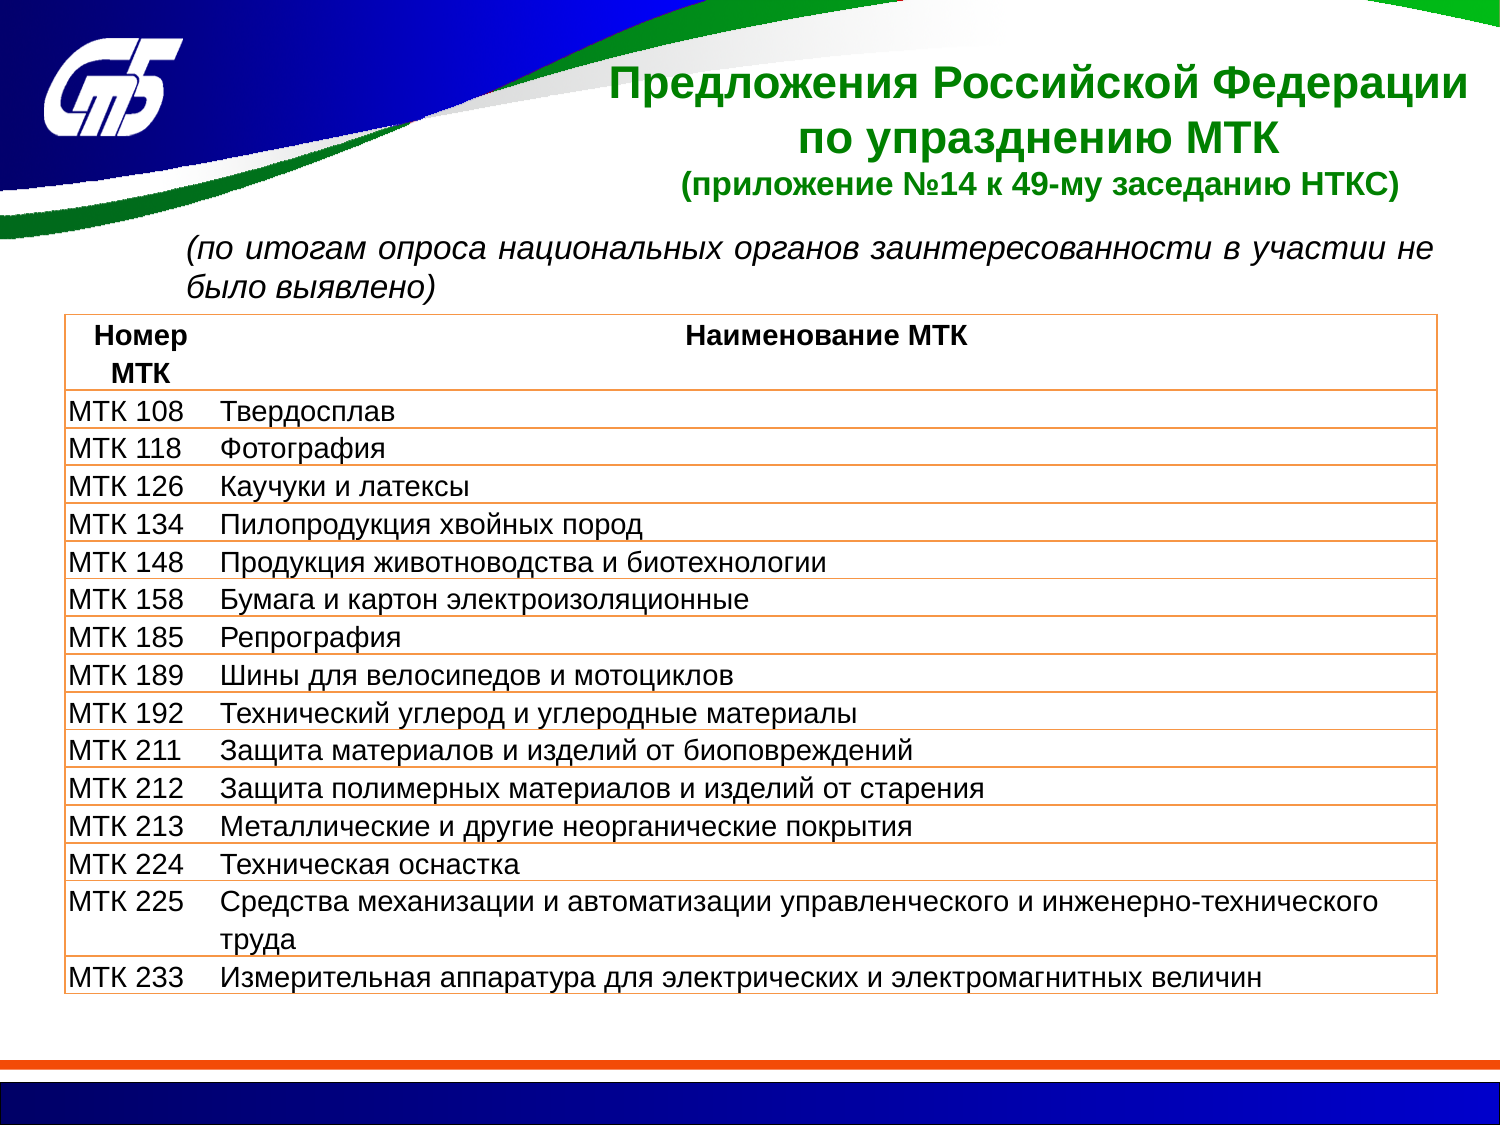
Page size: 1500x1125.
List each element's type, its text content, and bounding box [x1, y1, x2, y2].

table_cell МТК 213 [66, 806, 217, 842]
table_cell МТК 212 [66, 768, 217, 804]
table_cell МТК 225 [66, 881, 217, 955]
table_cell Продукция животноводства и биотехнологии [217, 542, 1436, 578]
table_cell МТК 233 [66, 957, 217, 993]
picture [0, 0, 1500, 1047]
table_cell МТК 134 [66, 504, 217, 540]
table_cell МТК 108 [66, 391, 217, 427]
text_box Предложения Российской Федерации по упразднению МТК (приложение №14 к 49-му заседанию НТКС) [572, 46, 1500, 209]
table_cell МТК 185 [66, 617, 217, 653]
table_cell МТК 192 [66, 693, 217, 729]
table_cell Бумага и картон электроизоляционные [217, 579, 1436, 615]
text_box (по итогам опроса национальных органов заинтересованности в участии не было выявлено) [171, 218, 1451, 313]
table_cell МТК 118 [66, 429, 217, 464]
table_cell Пилопродукция хвойных пород [217, 504, 1436, 540]
table_cell Каучуки и латексы [217, 466, 1436, 502]
table_cell МТК 189 [66, 655, 217, 691]
table_header Номер МТК [66, 315, 217, 389]
table_cell Защита полимерных материалов и изделий от старения [217, 768, 1436, 804]
table_cell МТК 224 [66, 844, 217, 880]
table_cell Средства механизации и автоматизации управленческого и инженерно-технического труда [217, 881, 1436, 955]
table_cell Техническая оснастка [217, 844, 1436, 880]
table_cell МТК 126 [66, 466, 217, 502]
table_cell МТК 148 [66, 542, 217, 578]
table_cell Металлические и другие неорганические покрытия [217, 806, 1436, 842]
table_cell МТК 211 [66, 730, 217, 766]
table_cell Шины для велосипедов и мотоциклов [217, 655, 1436, 691]
table_cell МТК 158 [66, 579, 217, 615]
table_cell Технический углерод и углеродные материалы [217, 693, 1436, 729]
table_cell Фотография [217, 429, 1436, 464]
table_cell Твердосплав [217, 391, 1436, 427]
table_cell Репрография [217, 617, 1436, 653]
table_header Наименование МТК [217, 315, 1436, 389]
table_cell Измерительная аппаратура для электрических и электромагнитных величин [217, 957, 1436, 993]
table_cell Защита материалов и изделий от биоповреждений [217, 730, 1436, 766]
